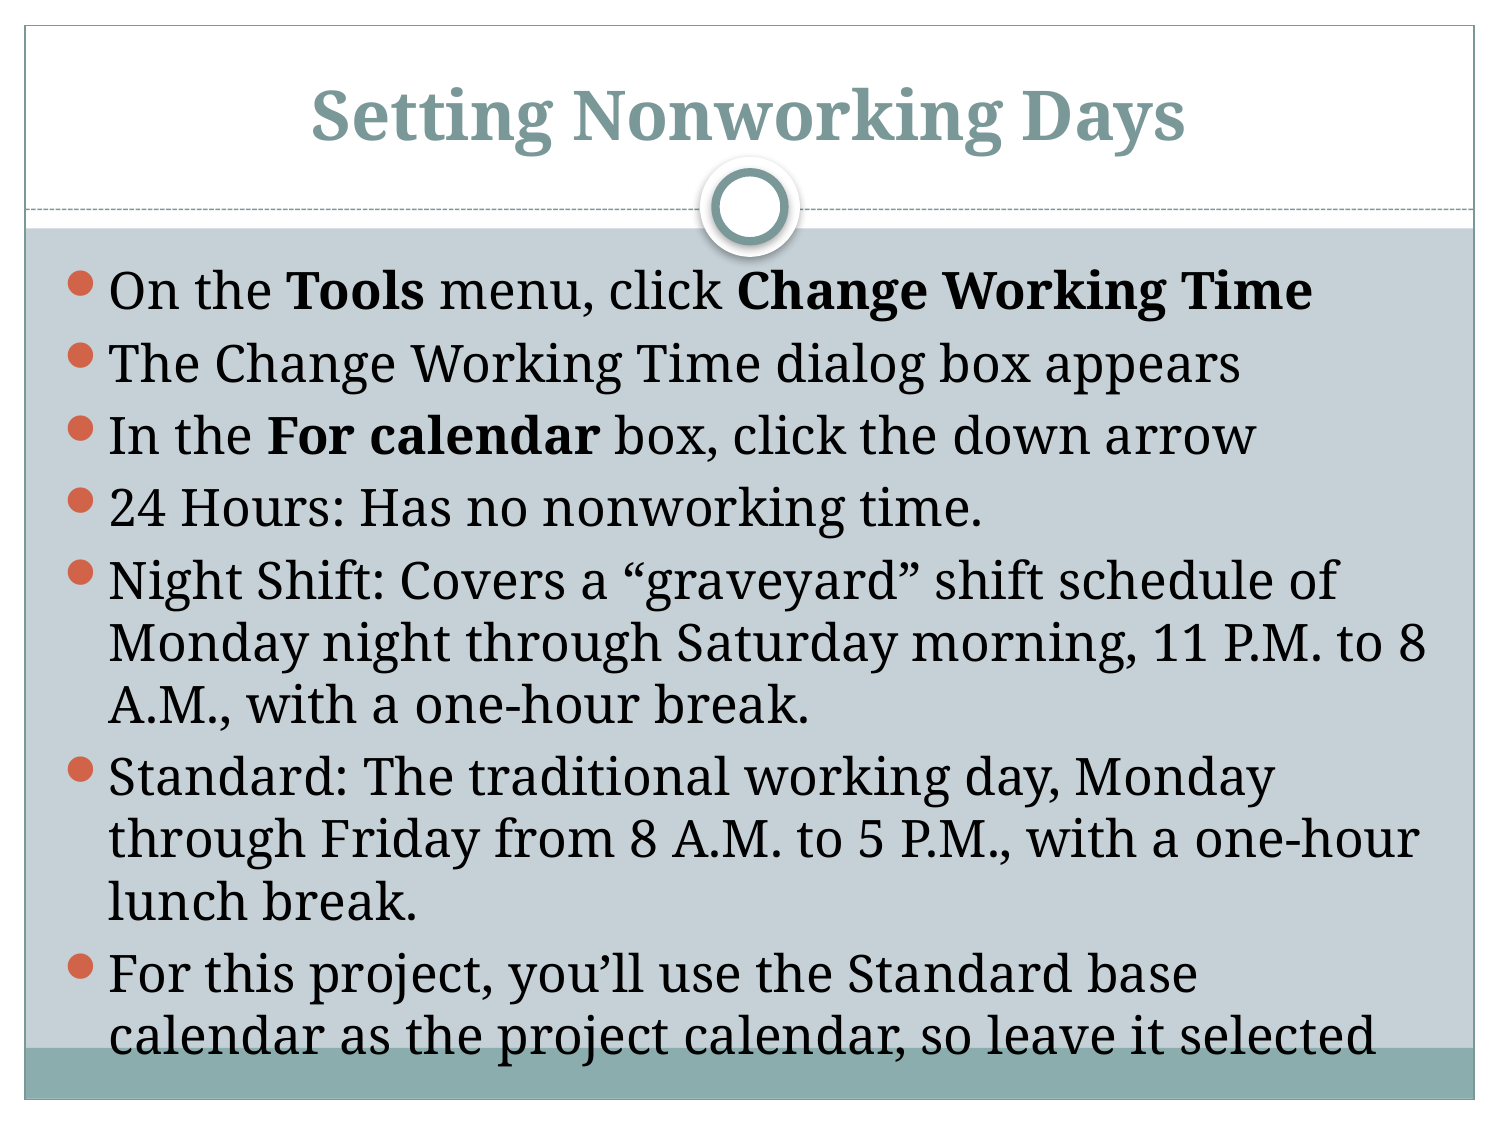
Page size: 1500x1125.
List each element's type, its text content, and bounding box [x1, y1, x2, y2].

title Setting Nonworking Days [49, 37, 1450, 162]
list On the Tools menu, click Change Working Time The Change Working Time dialog box appears In the For calendar box, click the down arrow 24 Hours: Has no nonworking time. Night Shift: Covers a “graveyard” shift schedule of Monday night through Saturday morning, 11 P.M. to 8 A.M., with a one-hour break. Standard: The traditional working day, Monday through Friday from 8 A.M. to 5 P.M., with a one-hour lunch break. For this project, you’ll use the Standard base calendar as the project calendar, so leave it selected [49, 250, 1445, 1075]
